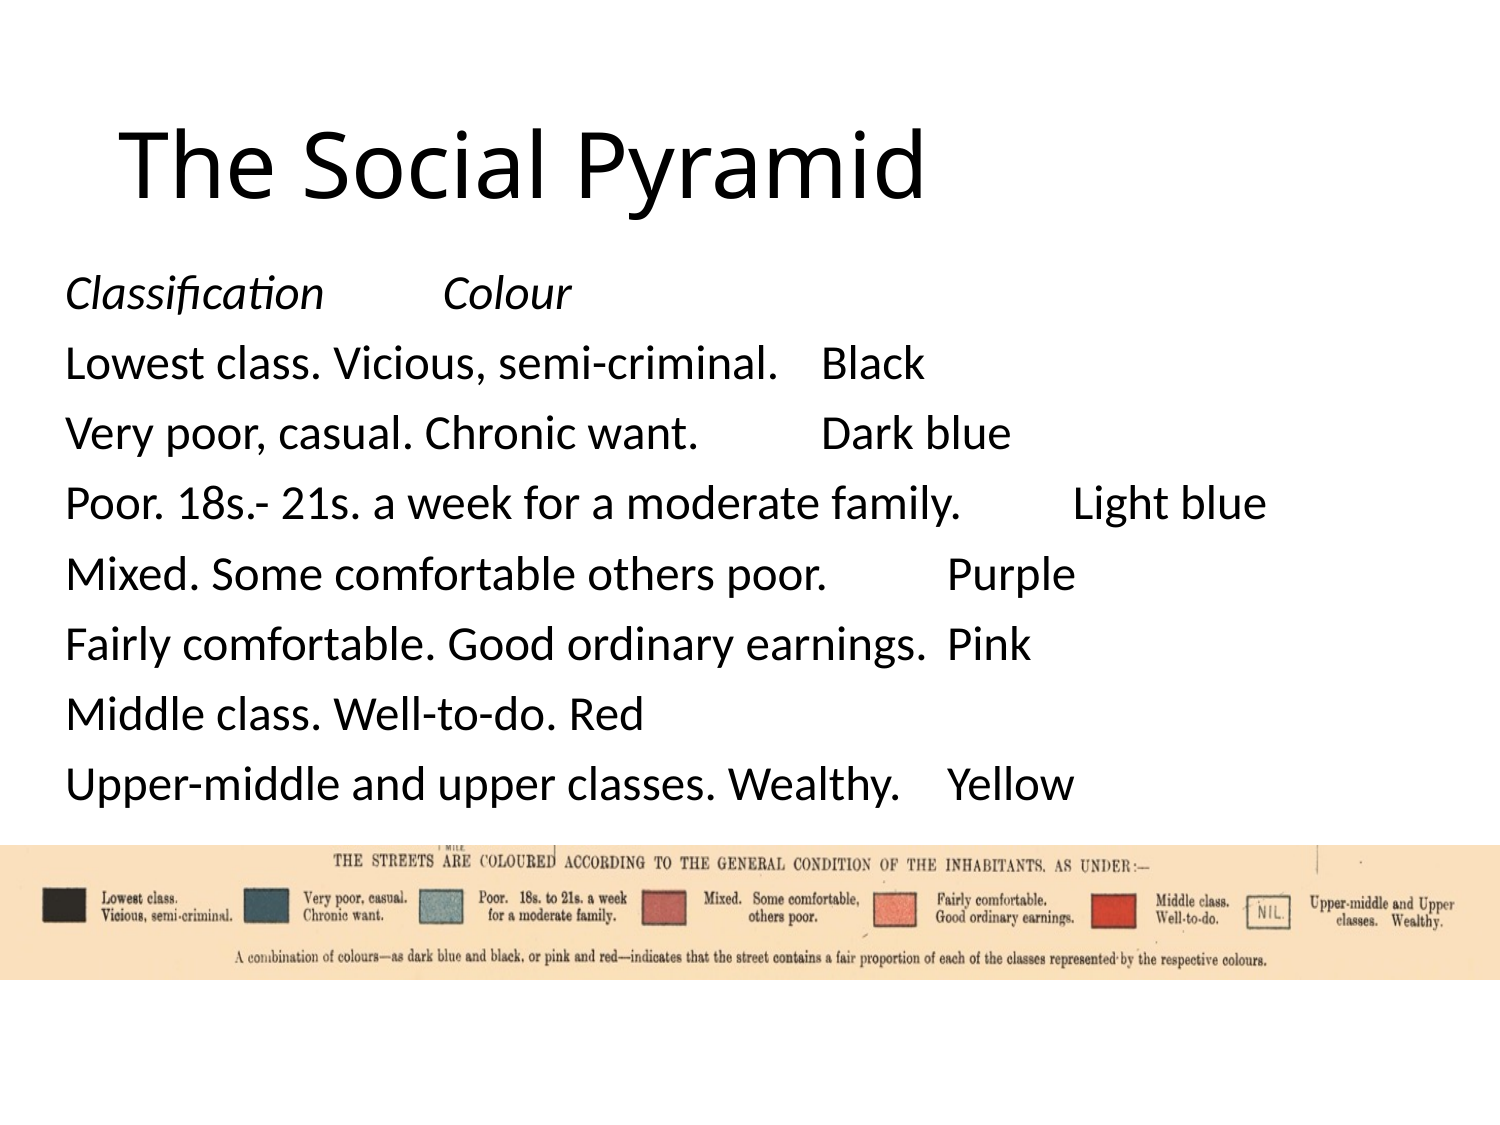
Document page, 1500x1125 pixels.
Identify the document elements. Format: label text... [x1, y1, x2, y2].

list Classification Colour Lowest class. Vicious, semi-criminal. Black Very poor, casual. Chronic want. Dark blue Poor. 18s.- 21s. a week for a moderate family. Light blue Mixed. Some comfortable others poor. Purple Fairly comfortable. Good ordinary earnings. Pink Middle class. Well-to-do. Red Upper-middle and upper classes. Wealthy. Yellow [50, 259, 1424, 827]
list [0, 845, 1500, 980]
title The Social Pyramid [103, 59, 1397, 259]
